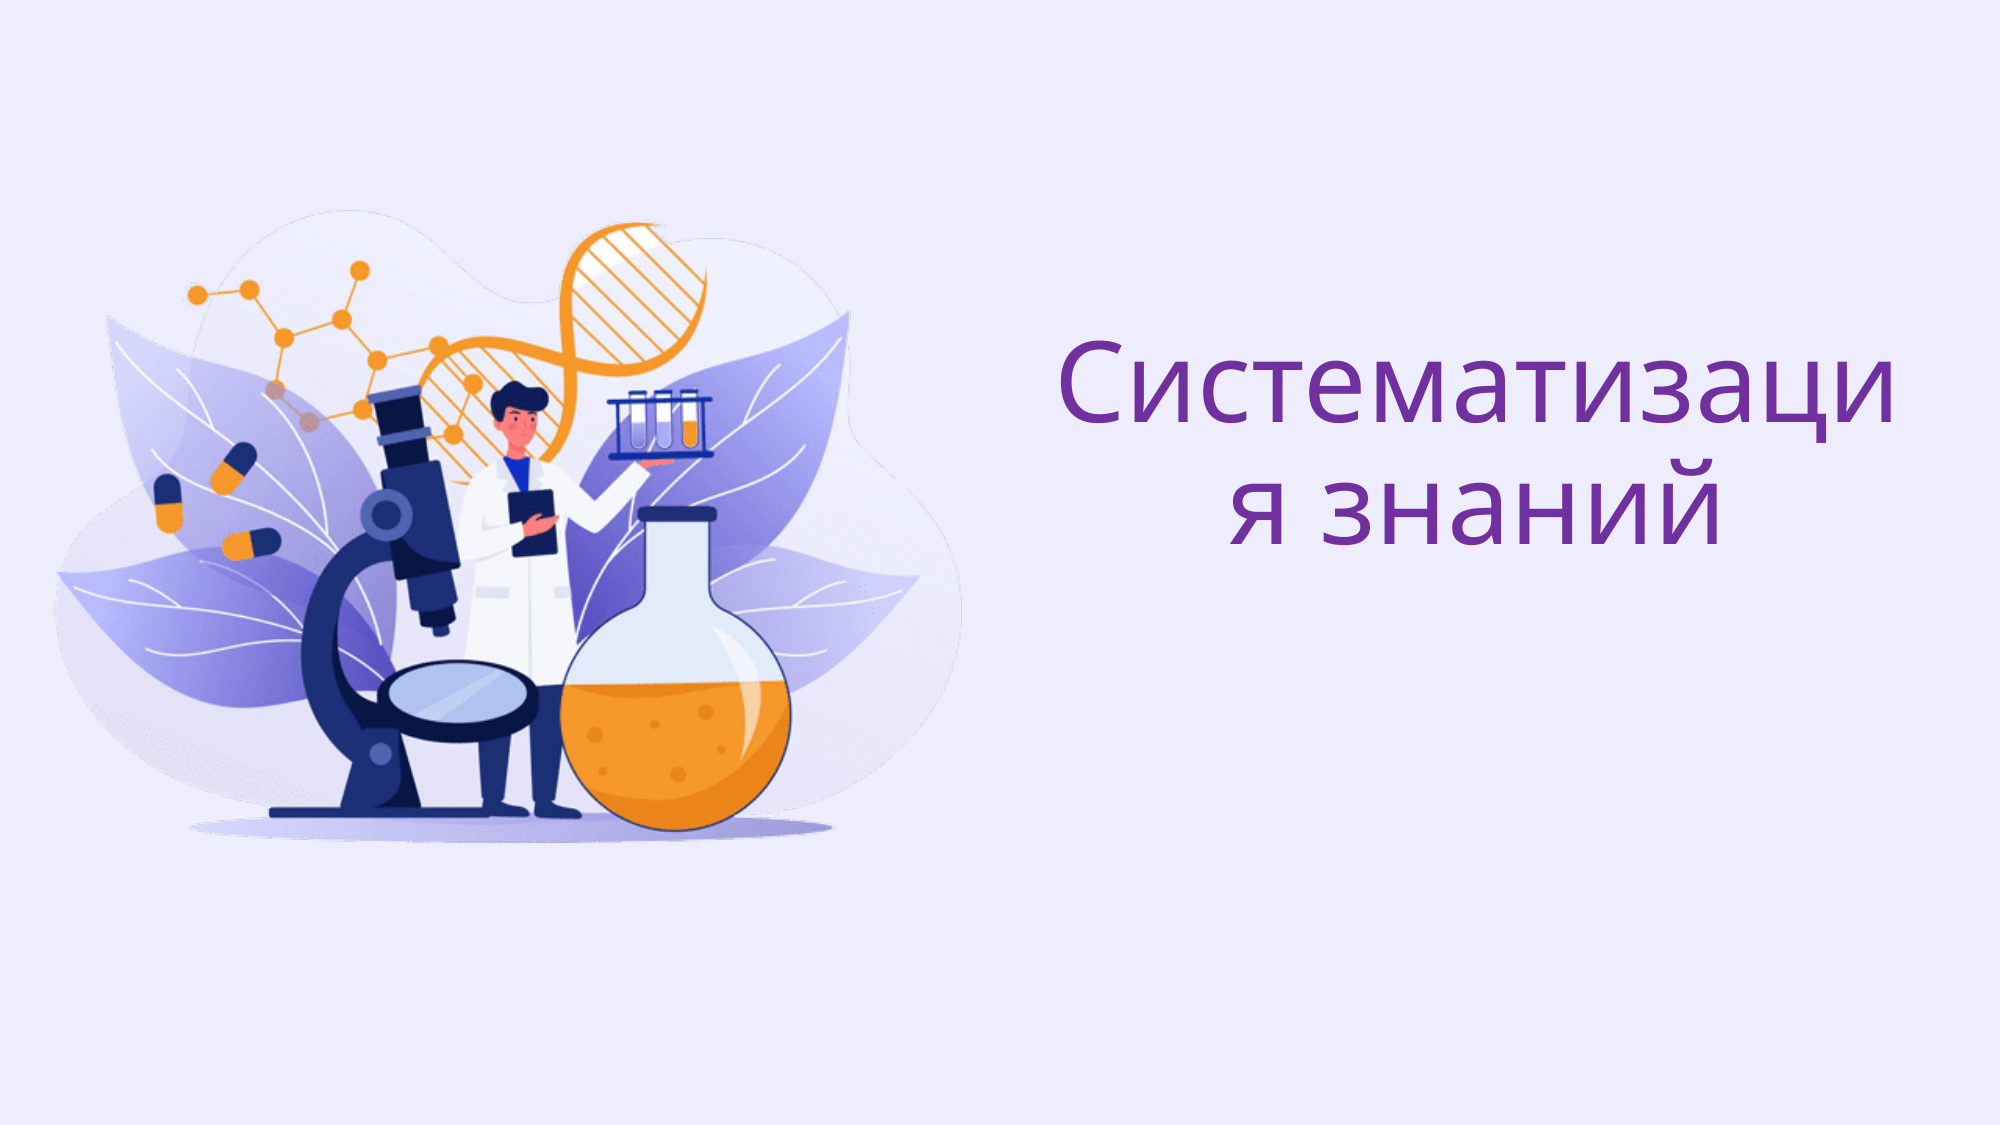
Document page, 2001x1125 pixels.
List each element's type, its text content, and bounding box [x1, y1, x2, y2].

title Систематизация знаний [1021, 184, 1935, 577]
picture [41, 184, 979, 843]
